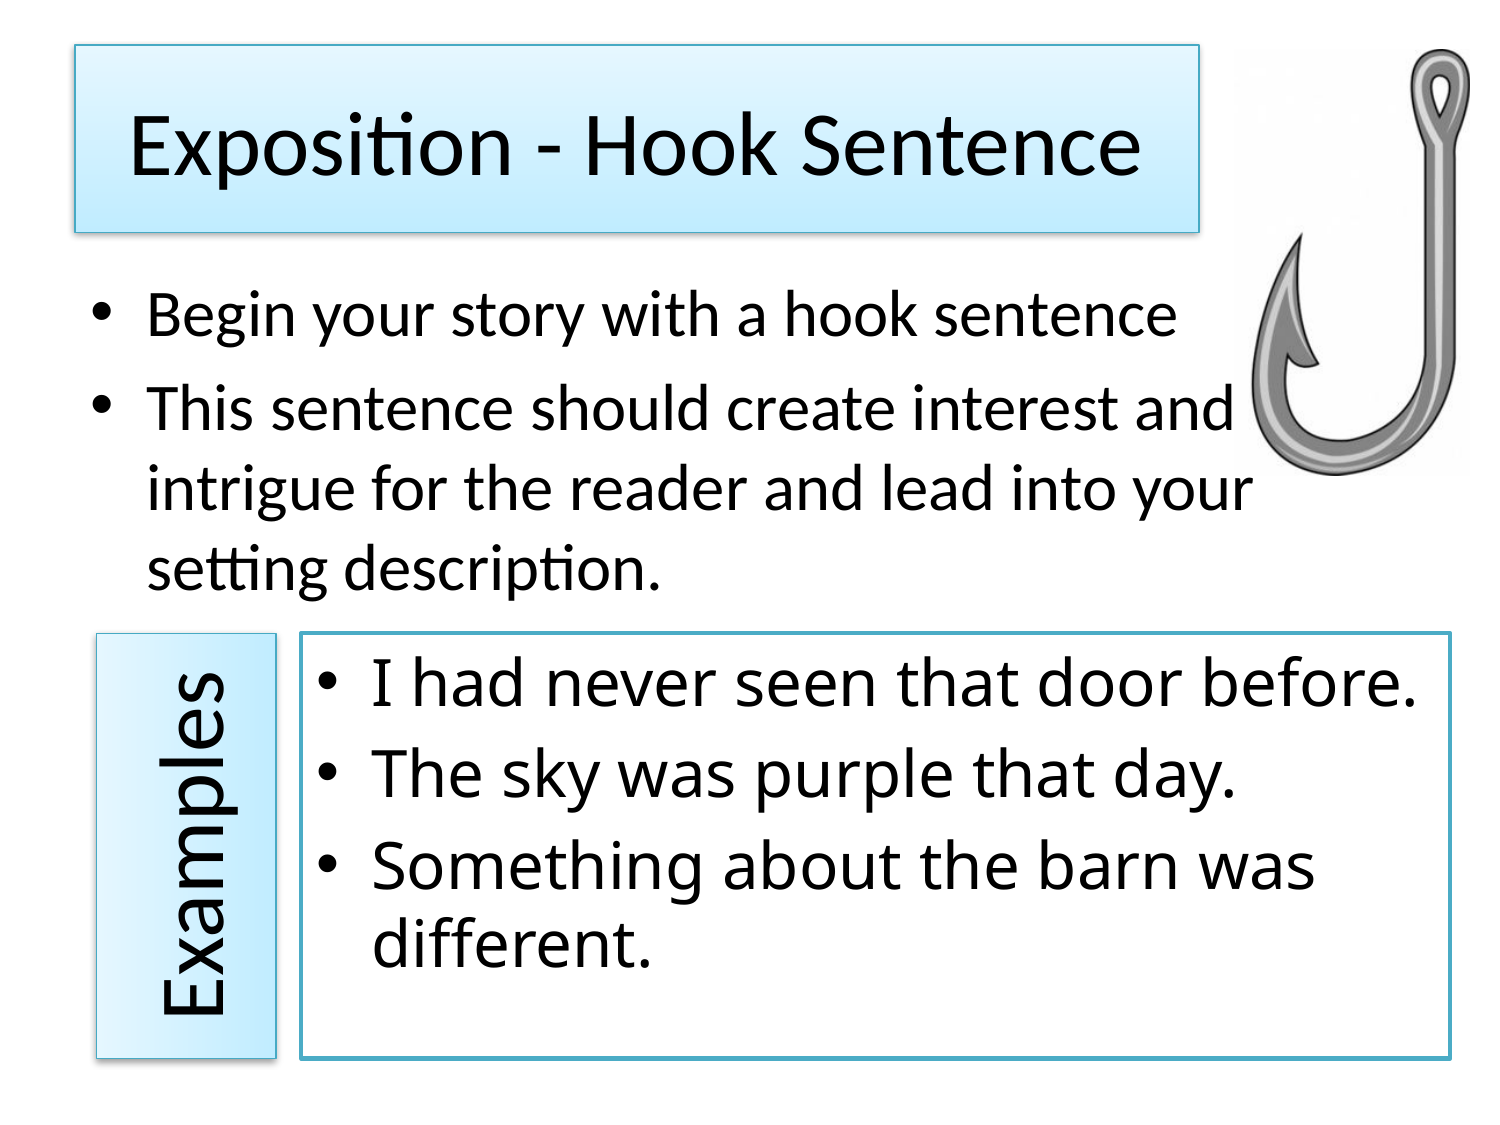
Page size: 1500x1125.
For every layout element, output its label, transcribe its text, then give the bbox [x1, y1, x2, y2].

picture [1233, 49, 1471, 476]
text_box I had never seen that door before. The sky was purple that day. Something about the barn was different. [299, 631, 1452, 1061]
text_box Examples [96, 633, 277, 1059]
title Exposition - Hook Sentence [74, 44, 1200, 233]
list Begin your story with a hook sentence This sentence should create interest and intrigue for the reader and lead into your setting description. [75, 262, 1425, 657]
